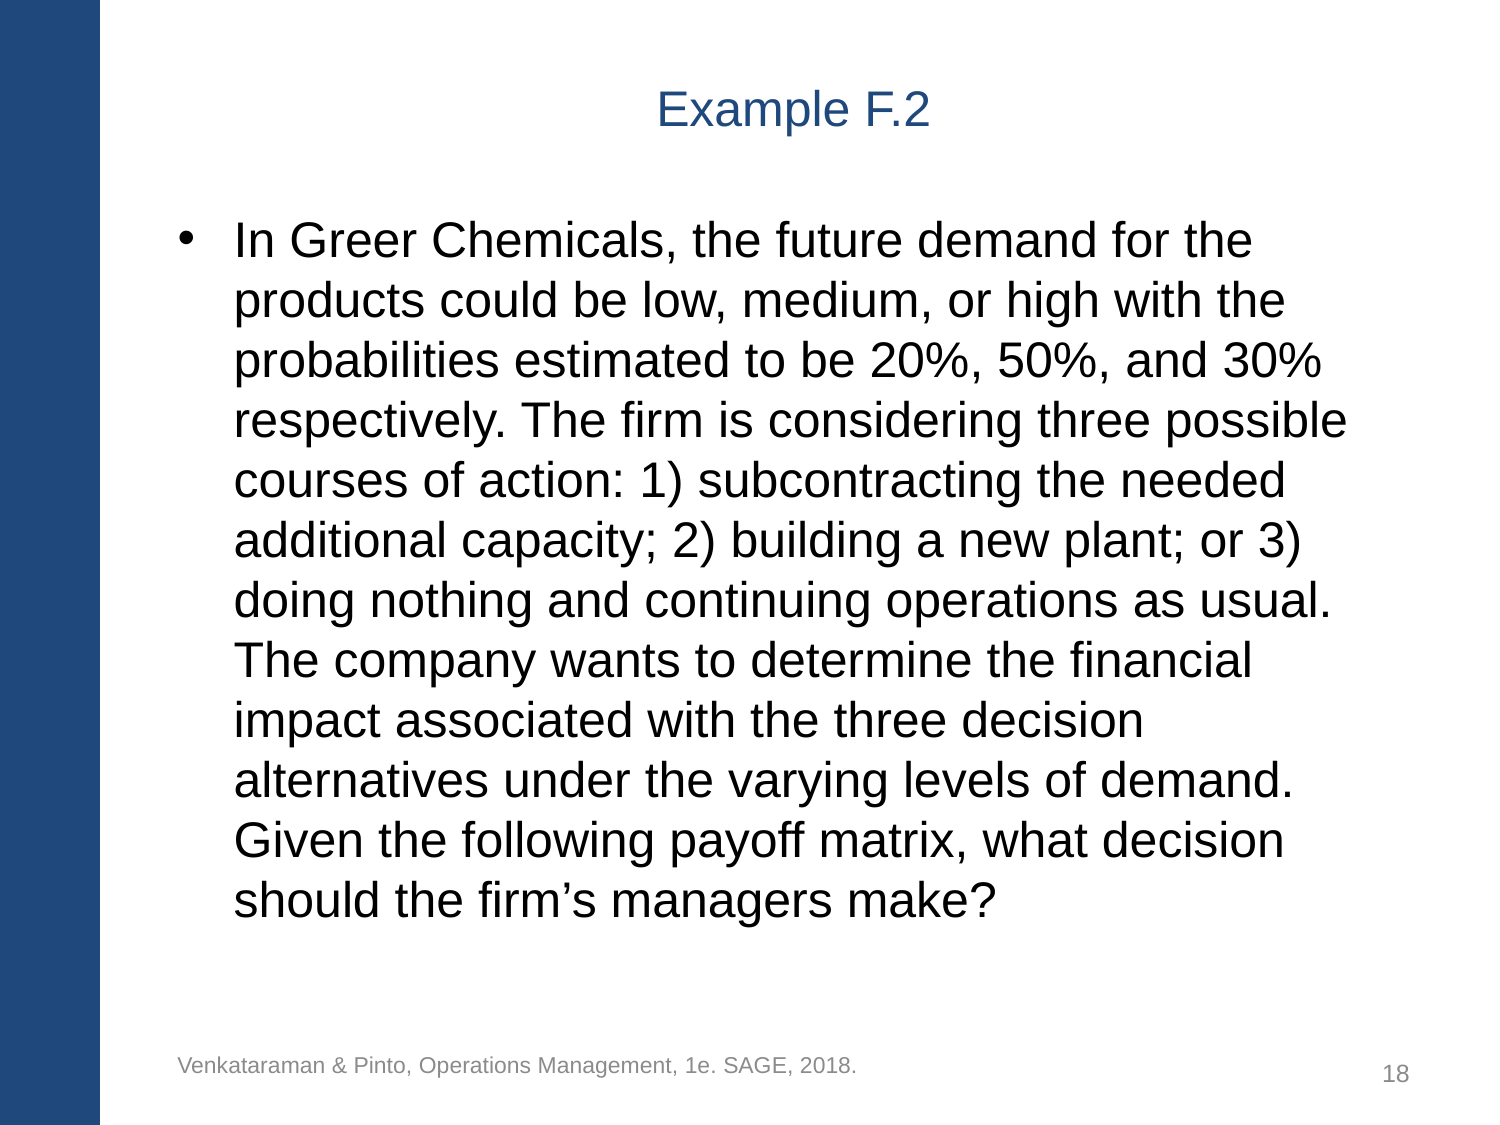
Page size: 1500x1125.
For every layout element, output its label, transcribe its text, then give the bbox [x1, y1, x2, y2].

title Example F.2 [162, 12, 1425, 200]
slide_number 18 [1350, 1042, 1425, 1103]
list In Greer Chemicals, the future demand for the products could be low, medium, or high with the probabilities estimated to be 20%, 50%, and 30% respectively. The firm is considering three possible courses of action: 1) subcontracting the needed additional capacity; 2) building a new plant; or 3) doing nothing and continuing operations as usual. The company wants to determine the financial impact associated with the three decision alternatives under the varying levels of demand. Given the following payoff matrix, what decision should the firm’s managers make? [162, 200, 1425, 1025]
footer Venkataraman & Pinto, Operations Management, 1e. SAGE, 2018. [162, 1042, 1313, 1103]
